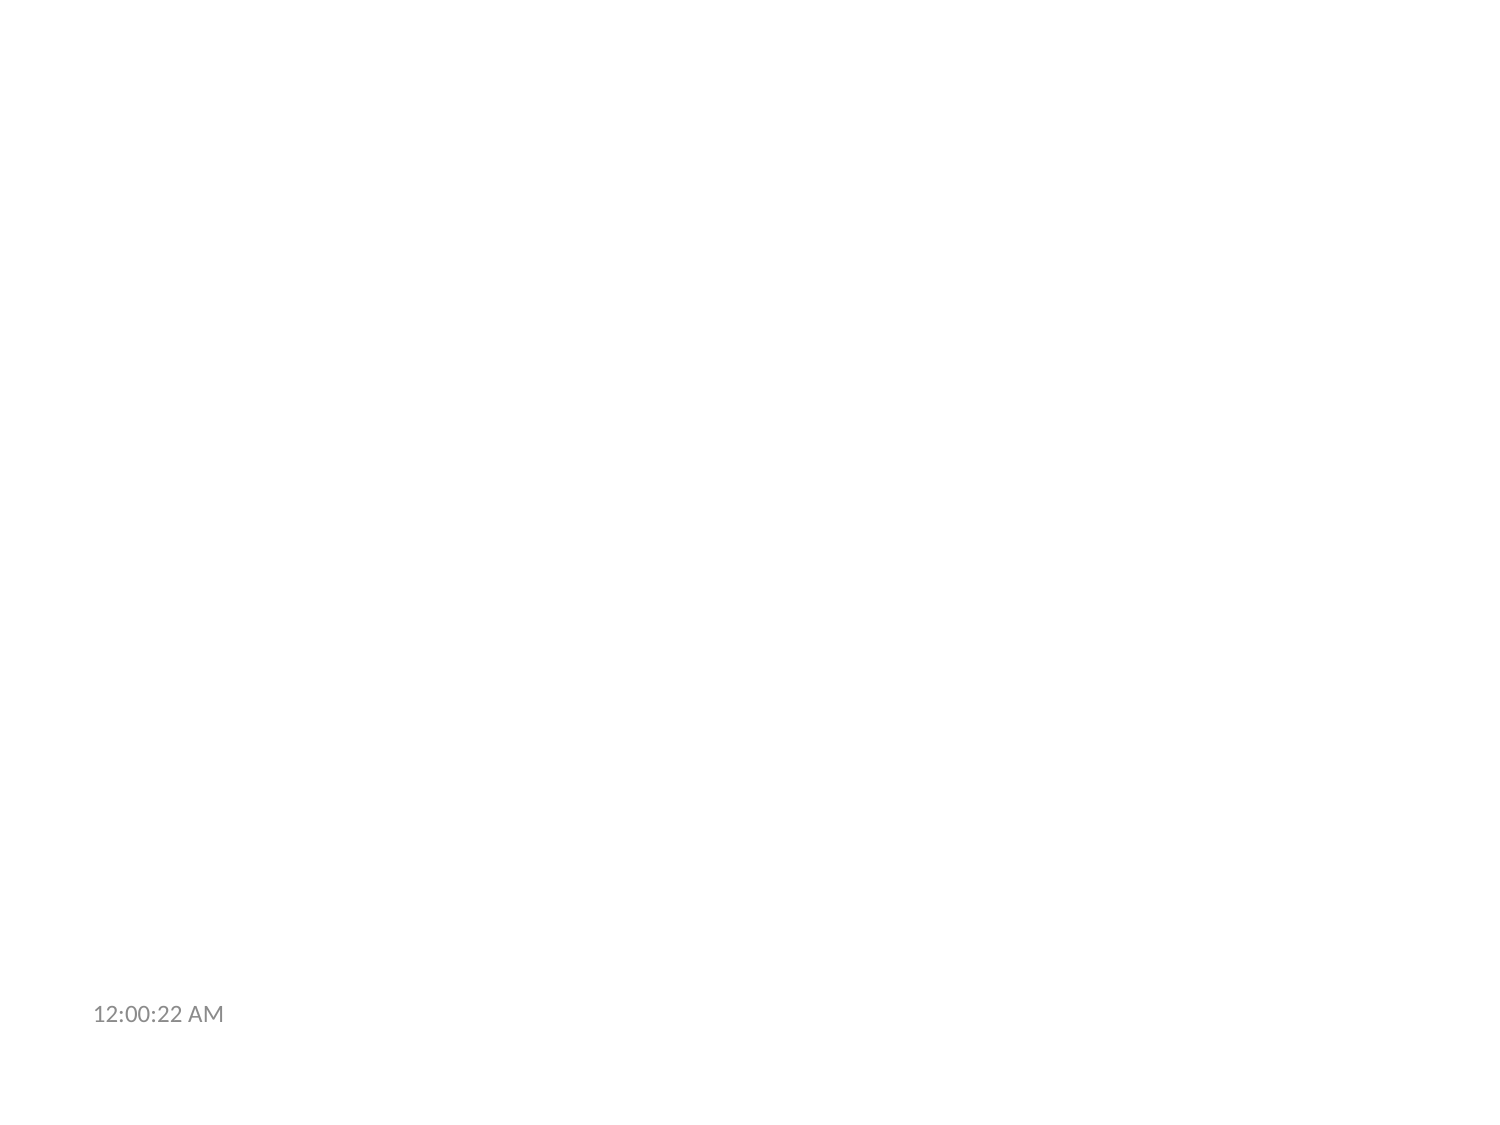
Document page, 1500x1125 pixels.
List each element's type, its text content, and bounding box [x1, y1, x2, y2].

text_box 3:35:09 PM [77, 982, 428, 1043]
